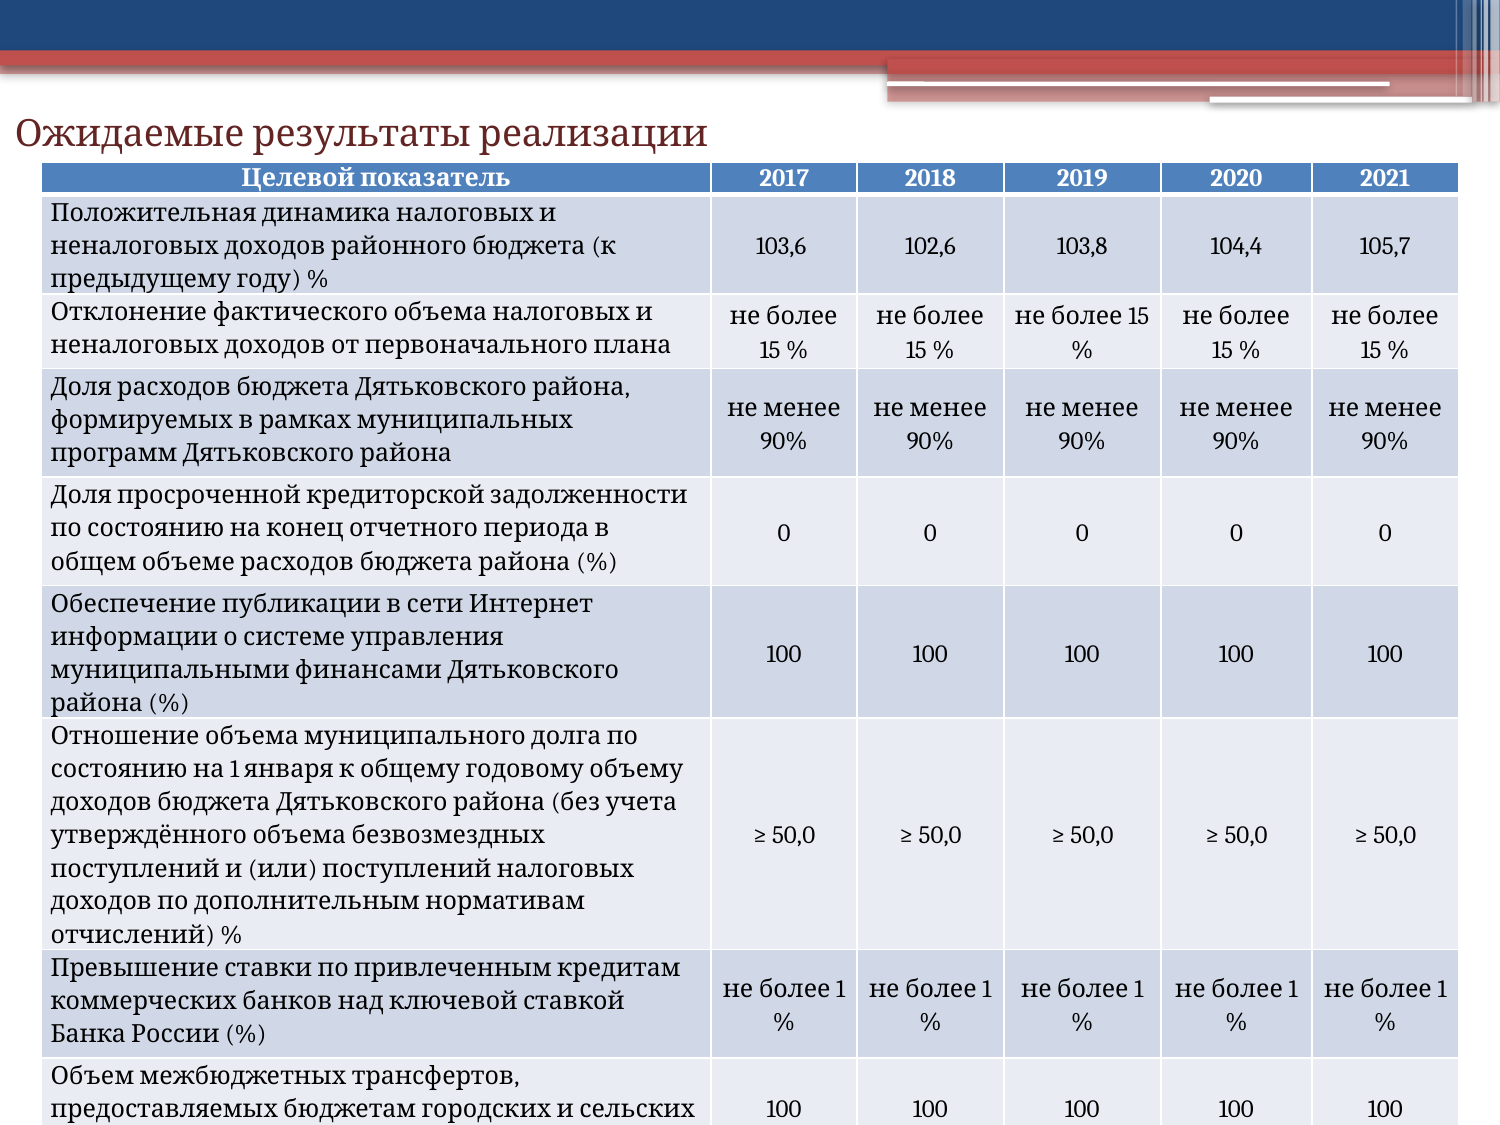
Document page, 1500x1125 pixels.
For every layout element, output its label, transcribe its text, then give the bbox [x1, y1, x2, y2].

table_cell не более 1 % [1005, 950, 1160, 1057]
table_cell 100 [1313, 1059, 1458, 1125]
table_cell 0 [1313, 478, 1458, 585]
table_cell ≥ 50,0 [1005, 719, 1160, 949]
table_cell 0 [1005, 478, 1160, 585]
table_cell не менее 90% [1313, 369, 1458, 476]
table_cell 100 [712, 1059, 856, 1125]
table_cell не менее 90% [712, 369, 856, 476]
table_cell 100 [712, 586, 856, 717]
table_cell 103,6 [712, 197, 856, 293]
table_cell 102,6 [858, 197, 1003, 293]
table_cell не более 15 % [1162, 295, 1311, 368]
table_cell Положительная динамика налоговых и неналоговых доходов районного бюджета (к предыдущему году) % [42, 197, 710, 293]
table_cell не более 15 % [1313, 295, 1458, 368]
table_cell Отношение объема муниципального долга по состоянию на 1 января к общему годовому объему доходов бюджета Дятьковского района (без учета утверждённого объема безвозмездных поступлений и (или) поступлений налоговых доходов по дополнительным нормативам отчислений) % [42, 719, 710, 949]
table_cell не более 1 % [858, 950, 1003, 1057]
table_header 2017 [712, 163, 856, 192]
table_cell Отклонение фактического объема налоговых и неналоговых доходов от первоначального плана [42, 295, 710, 368]
table_cell не менее 90% [1005, 369, 1160, 476]
table_cell не менее 90% [858, 369, 1003, 476]
table_header Целевой показатель [42, 163, 710, 192]
table_cell 103,8 [1005, 197, 1160, 293]
table_header 2021 [1313, 163, 1458, 192]
table_cell ≥ 50,0 [1313, 719, 1458, 949]
table_cell не более 15 % [1005, 295, 1160, 368]
table_cell ≥ 50,0 [712, 719, 856, 949]
table_cell не более 15 % [712, 295, 856, 368]
table_cell 100 [1005, 1059, 1160, 1125]
table_cell ≥ 50,0 [858, 719, 1003, 949]
table_header 2019 [1005, 163, 1160, 192]
table_cell 0 [712, 478, 856, 585]
table_cell 100 [1162, 586, 1311, 717]
table_cell Объем межбюджетных трансфертов, предоставляемых бюджетам городских и сельских поселений (%) [42, 1059, 710, 1125]
table_cell Превышение ставки по привлеченным кредитам коммерческих банков над ключевой ставкой Банка России (%) [42, 950, 710, 1057]
table_cell 100 [1162, 1059, 1311, 1125]
table_cell Обеспечение публикации в сети Интернет информации о системе управления муниципальными финансами Дятьковского района (%) [42, 586, 710, 717]
table_cell 105,7 [1313, 197, 1458, 293]
table_cell ≥ 50,0 [1162, 719, 1311, 949]
table_cell не более 1 % [1313, 950, 1458, 1057]
table_cell 100 [1005, 586, 1160, 717]
table_cell Доля расходов бюджета Дятьковского района, формируемых в рамках муниципальных программ Дятьковского района [42, 369, 710, 476]
table_cell 0 [1162, 478, 1311, 585]
table_cell не более 1 % [712, 950, 856, 1057]
table_cell 100 [1313, 586, 1458, 717]
table_cell 100 [858, 1059, 1003, 1125]
table_cell не более 15 % [858, 295, 1003, 368]
text_box Ожидаемые результаты реализации [0, 101, 1000, 162]
table_cell не менее 90% [1162, 369, 1311, 476]
table_header 2020 [1162, 163, 1311, 192]
table_cell 104,4 [1162, 197, 1311, 293]
table_header 2018 [858, 163, 1003, 192]
table_cell 0 [858, 478, 1003, 585]
table_cell 100 [858, 586, 1003, 717]
table_cell Доля просроченной кредиторской задолженности по состоянию на конец отчетного периода в общем объеме расходов бюджета района (%) [42, 478, 710, 585]
table_cell не более 1 % [1162, 950, 1311, 1057]
